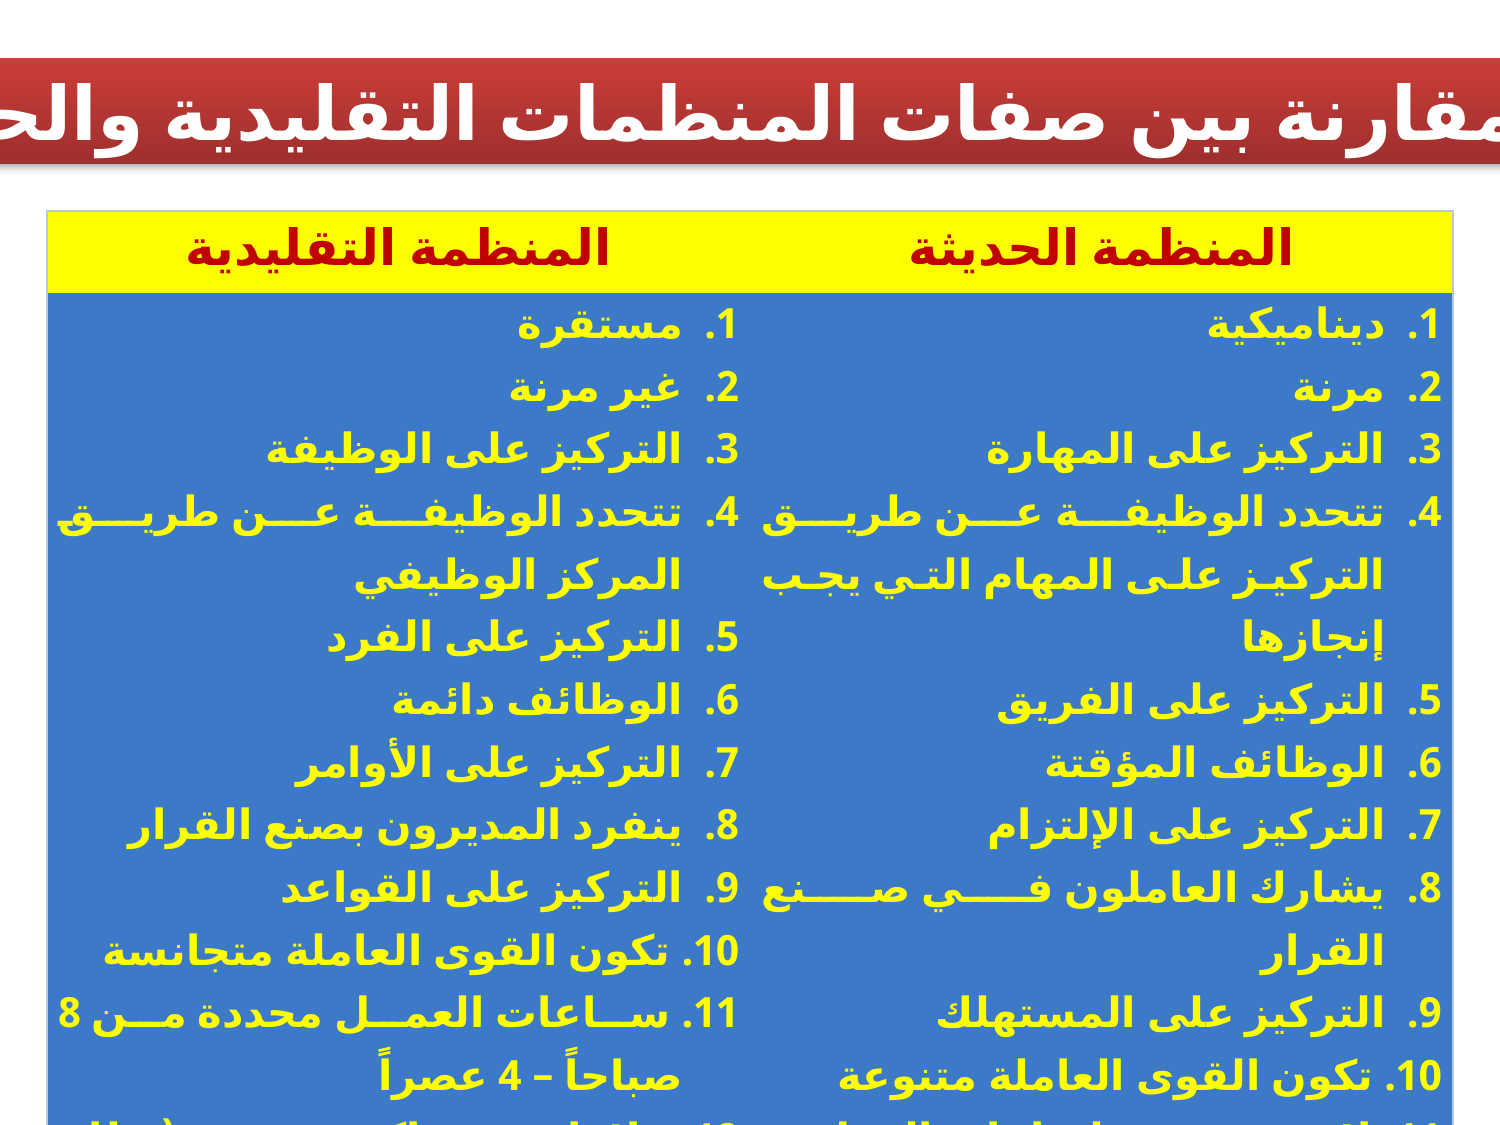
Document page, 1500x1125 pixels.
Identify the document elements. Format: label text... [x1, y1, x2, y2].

table_header المنظمة التقليدية [48, 212, 751, 293]
table_cell ديناميكية مرنة التركيز على المهارة تتحدد الوظيفة عن طريق التركيز على المهام التي يجب إنجازها التركيز على الفريق الوظائف المؤقتة التركيز على الإلتزام يشارك العاملون في صنع القرار التركيز على المستهلك 10. تكون القوى العاملة متنوعة 11. لا يوجد تحديد لساعات العمل 12. علاقات شبكية [751, 293, 1452, 1125]
text_box المقارنة بين صفات المنظمات التقليدية والحديثة [0, 58, 1500, 164]
table_header المنظمة الحديثة [751, 212, 1452, 293]
table_cell مستقرة غير مرنة التركيز على الوظيفة تتحدد الوظيفة عن طريق المركز الوظيفي التركيز على الفرد الوظائف دائمة التركيز على الأوامر ينفرد المديرون بصنع القرار التركيز على القواعد 10. تكون القوى العاملة متجانسة 11. ساعات العمل محددة من 8 صباحاً – 4 عصراً 12. علاقات هيدراكية (نظام التحكم) [48, 293, 751, 1125]
